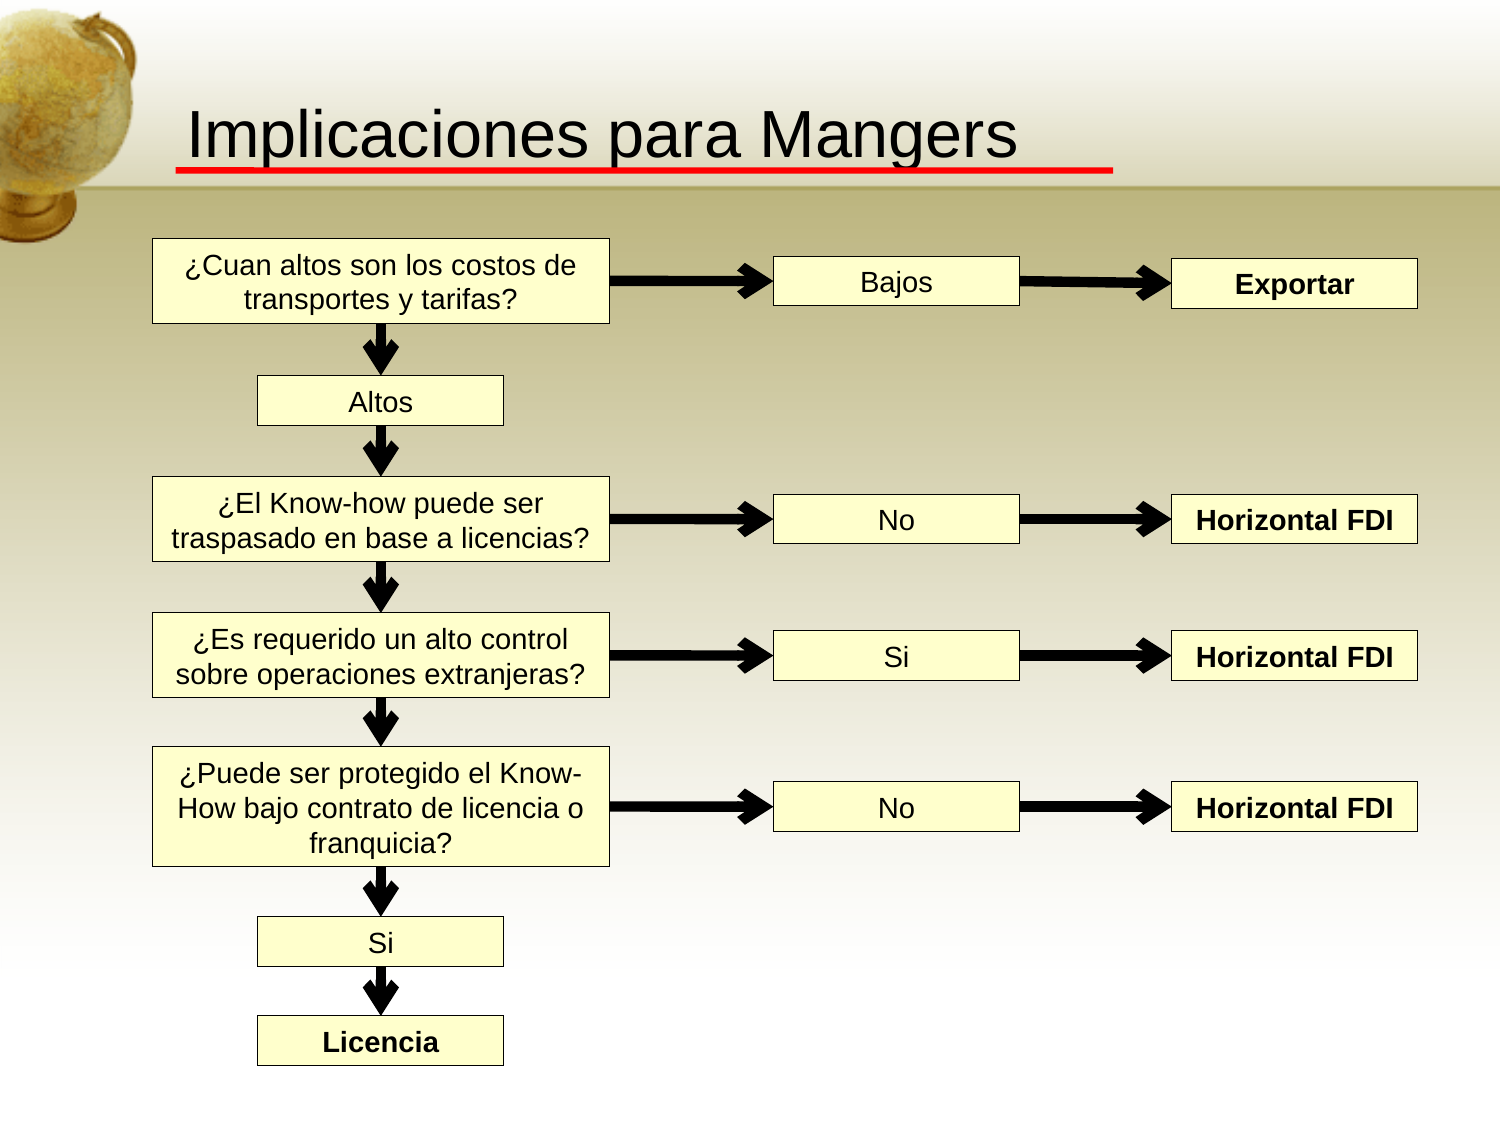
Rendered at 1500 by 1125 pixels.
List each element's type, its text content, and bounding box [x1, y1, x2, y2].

text_box Bajos [773, 256, 1020, 306]
text_box Horizontal FDI [1171, 630, 1418, 681]
text_box Exportar [1171, 258, 1418, 309]
text_box ¿Cuan altos son los costos de transportes y tarifas? [152, 238, 610, 324]
picture [0, 0, 1500, 1125]
text_box Horizontal FDI [1171, 494, 1418, 544]
text_box Licencia [257, 1015, 504, 1066]
text_box ¿El Know-how puede ser traspasado en base a licencias? [152, 476, 610, 562]
text_box ¿Puede ser protegido el Know-How bajo contrato de licencia o franquicia? [152, 746, 610, 867]
text_box Altos [257, 375, 504, 426]
text_box Horizontal FDI [1171, 781, 1418, 832]
text_box ¿Es requerido un alto control sobre operaciones extranjeras? [152, 612, 610, 698]
text_box Si [773, 630, 1020, 681]
text_box No [773, 494, 1020, 544]
text_box No [773, 781, 1020, 832]
text_box Si [257, 916, 504, 967]
title Implicaciones para Mangers [170, 36, 1436, 179]
